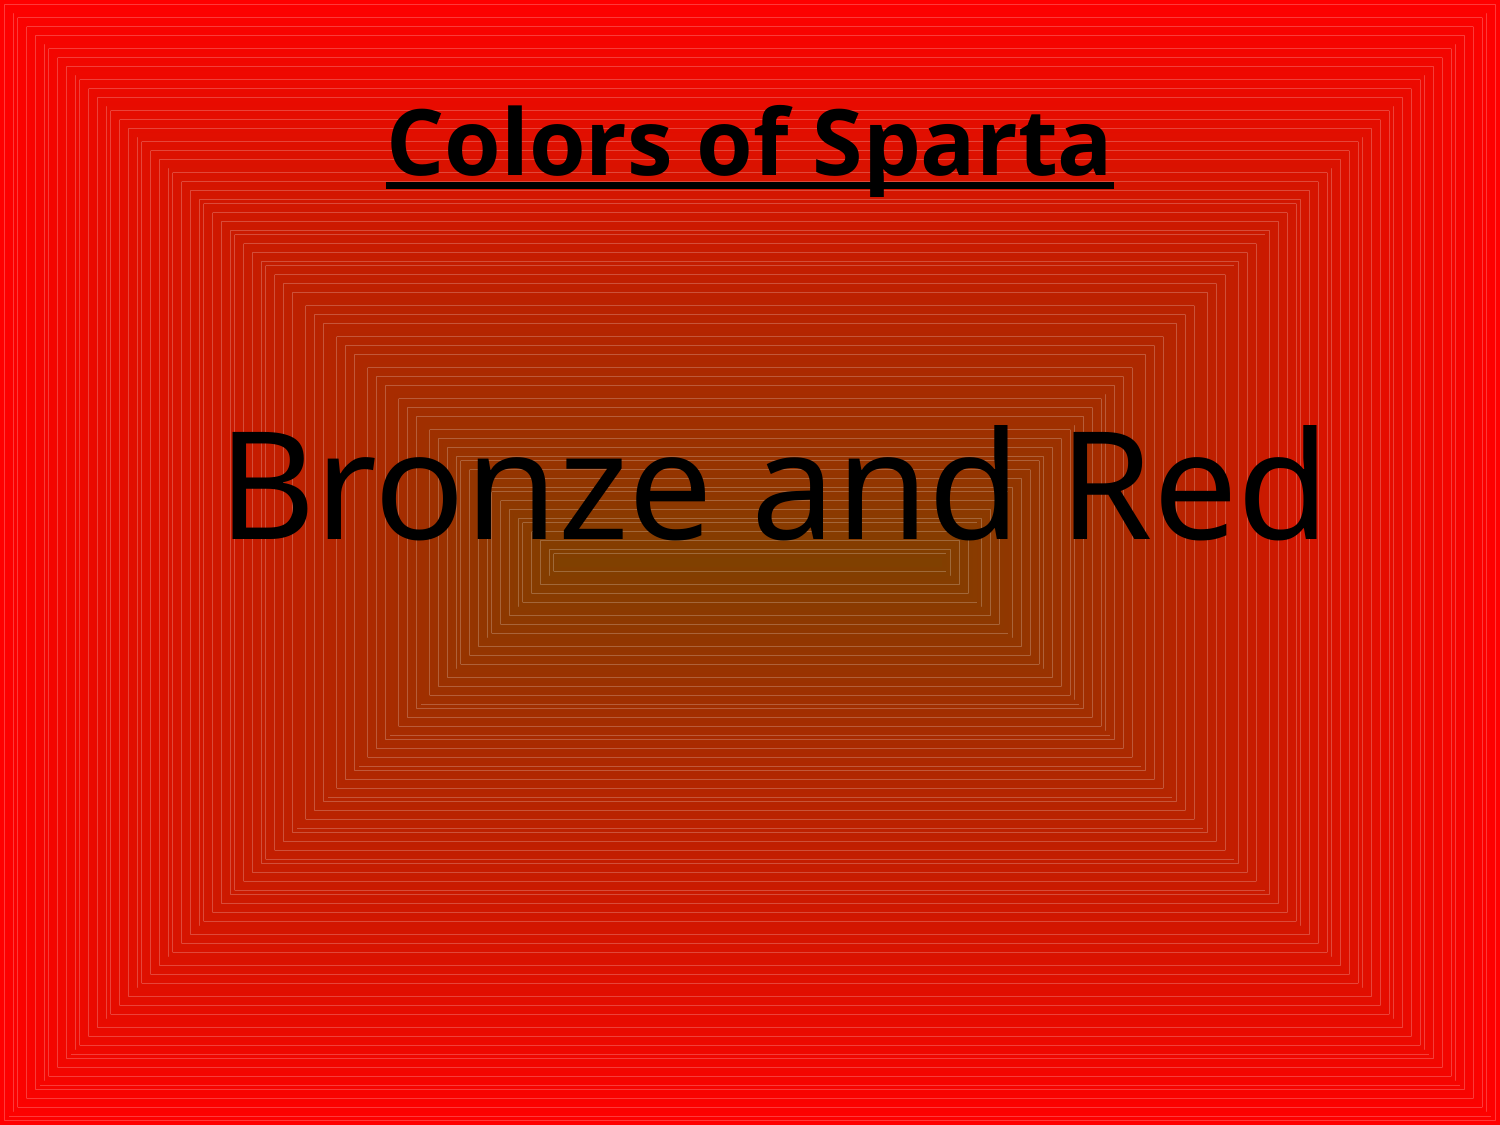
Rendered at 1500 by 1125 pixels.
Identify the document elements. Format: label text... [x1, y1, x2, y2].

list Bronze and Red [99, 382, 1450, 1125]
title Colors of Sparta [75, 45, 1425, 233]
